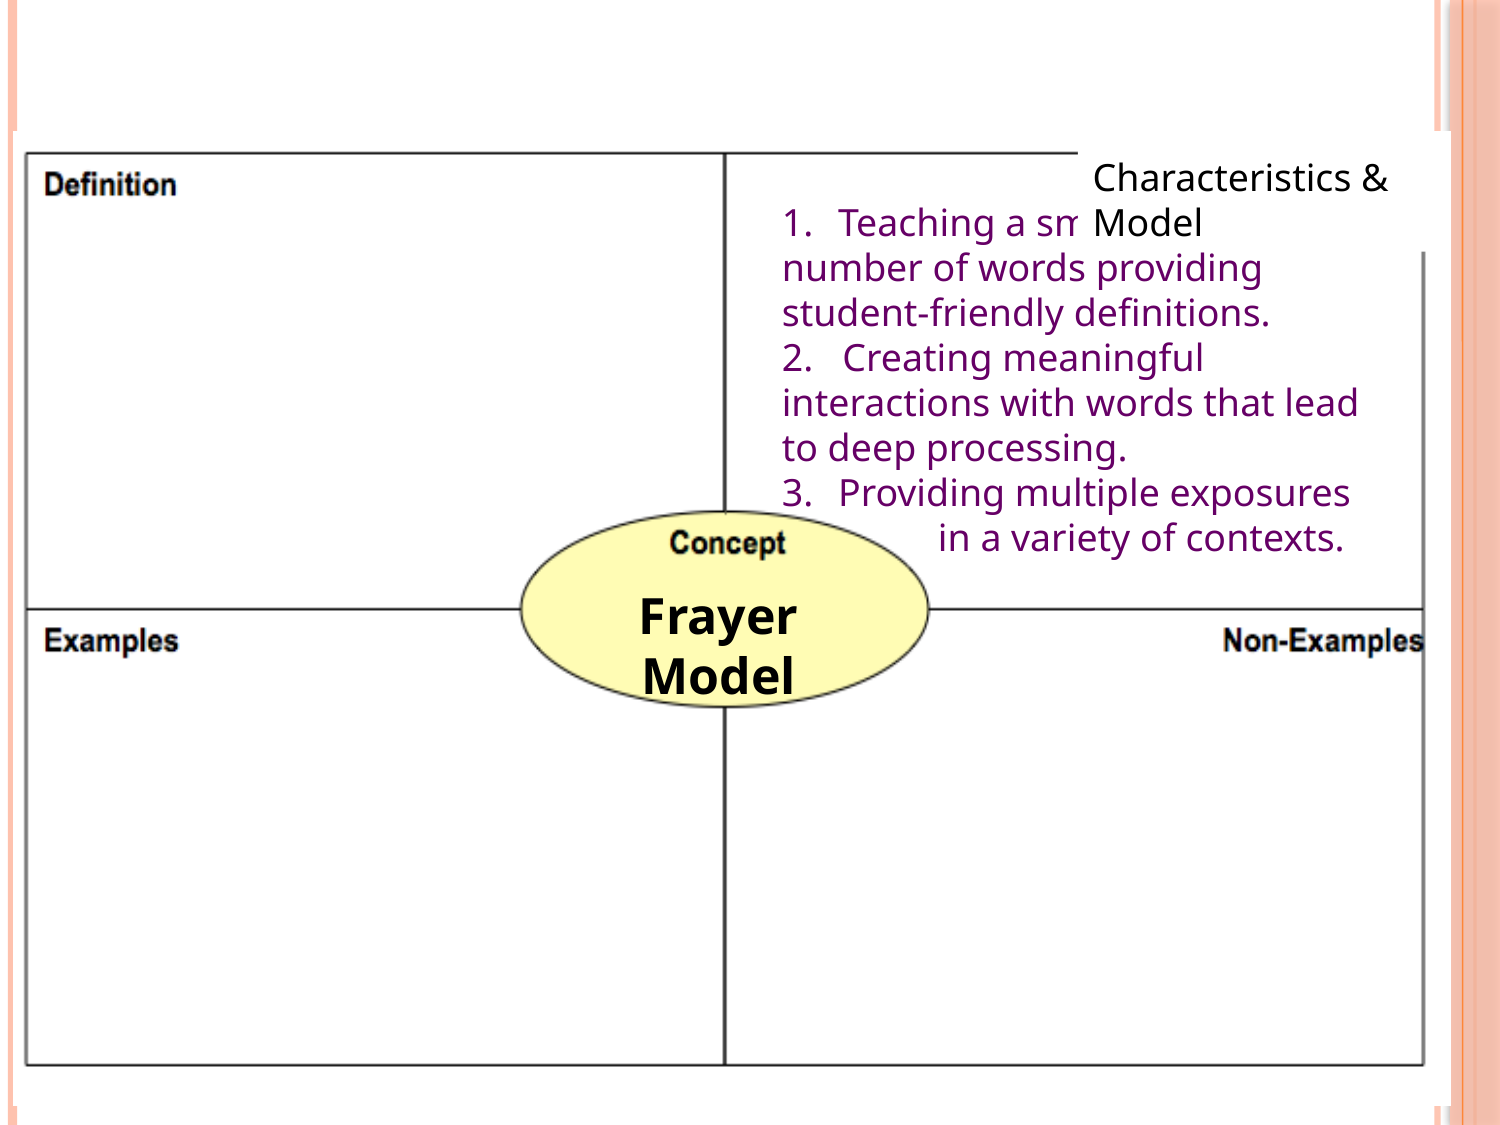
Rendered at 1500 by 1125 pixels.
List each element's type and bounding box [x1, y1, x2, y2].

list [12, 93, 1452, 1125]
